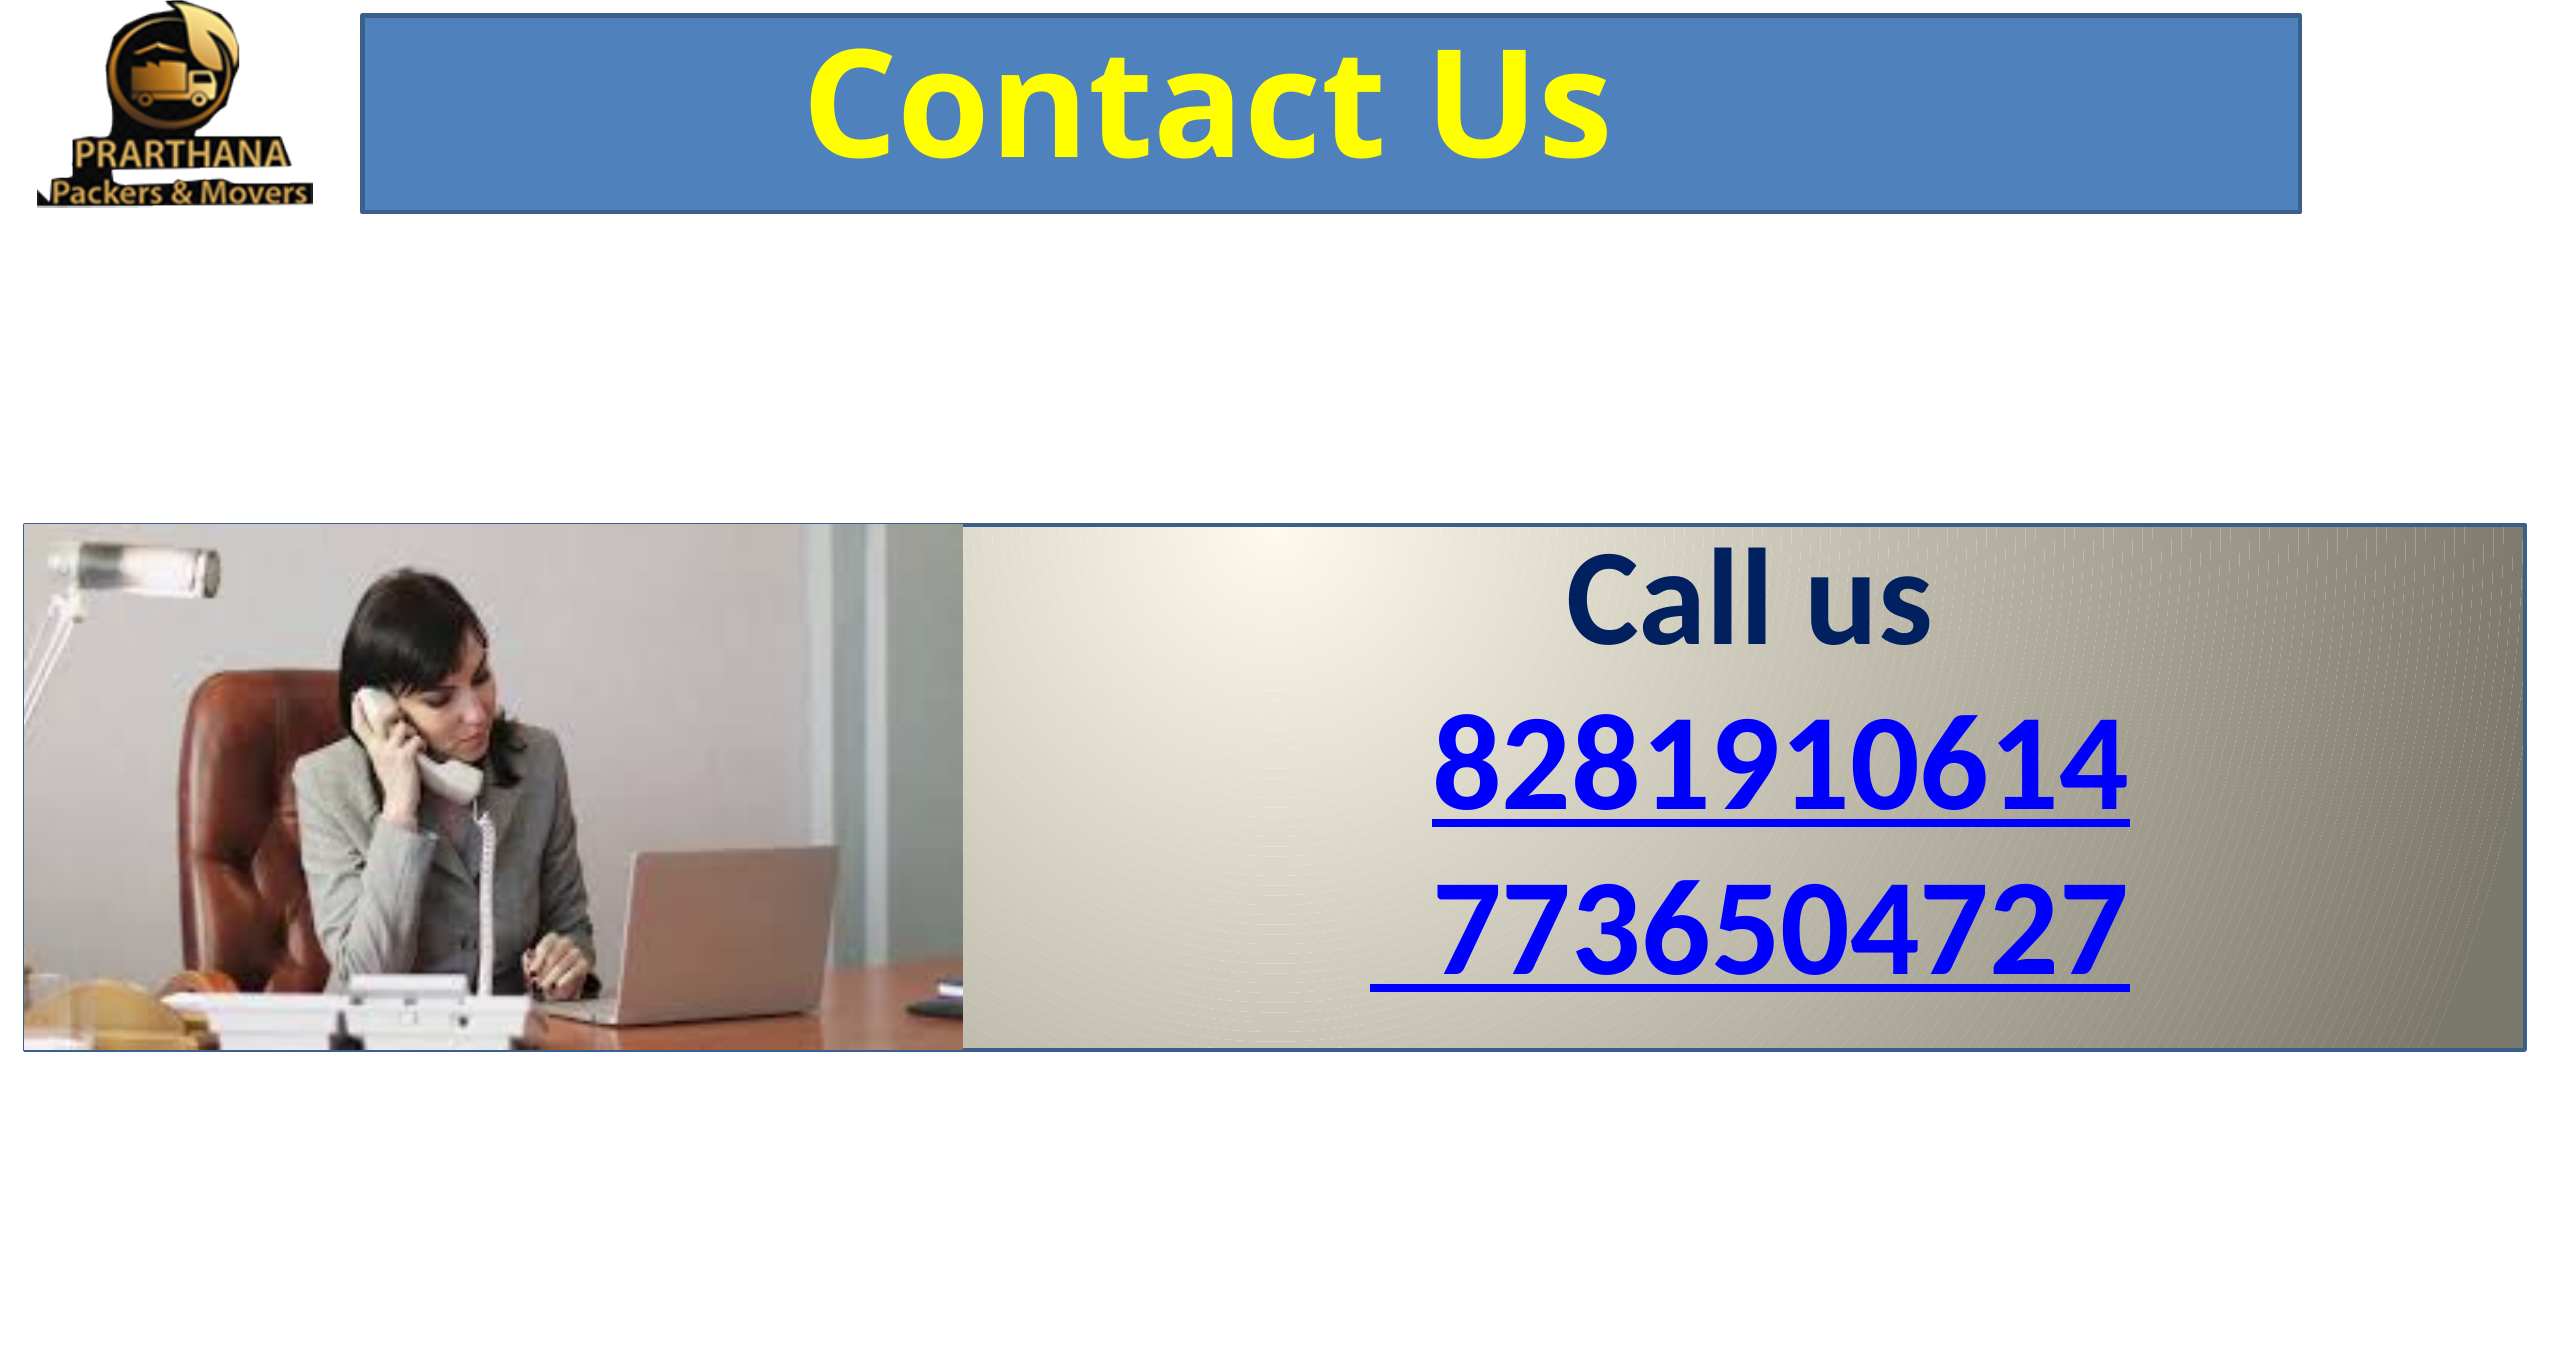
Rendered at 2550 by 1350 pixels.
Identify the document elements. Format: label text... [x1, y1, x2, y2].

text_box Call us 8281910614 7736504727 [1125, 500, 2375, 1010]
text_box Contact Us [787, 0, 1800, 195]
text_box [360, 13, 2302, 214]
picture [37, 0, 313, 208]
text_box [959, 523, 2527, 1052]
picture [24, 524, 963, 1051]
